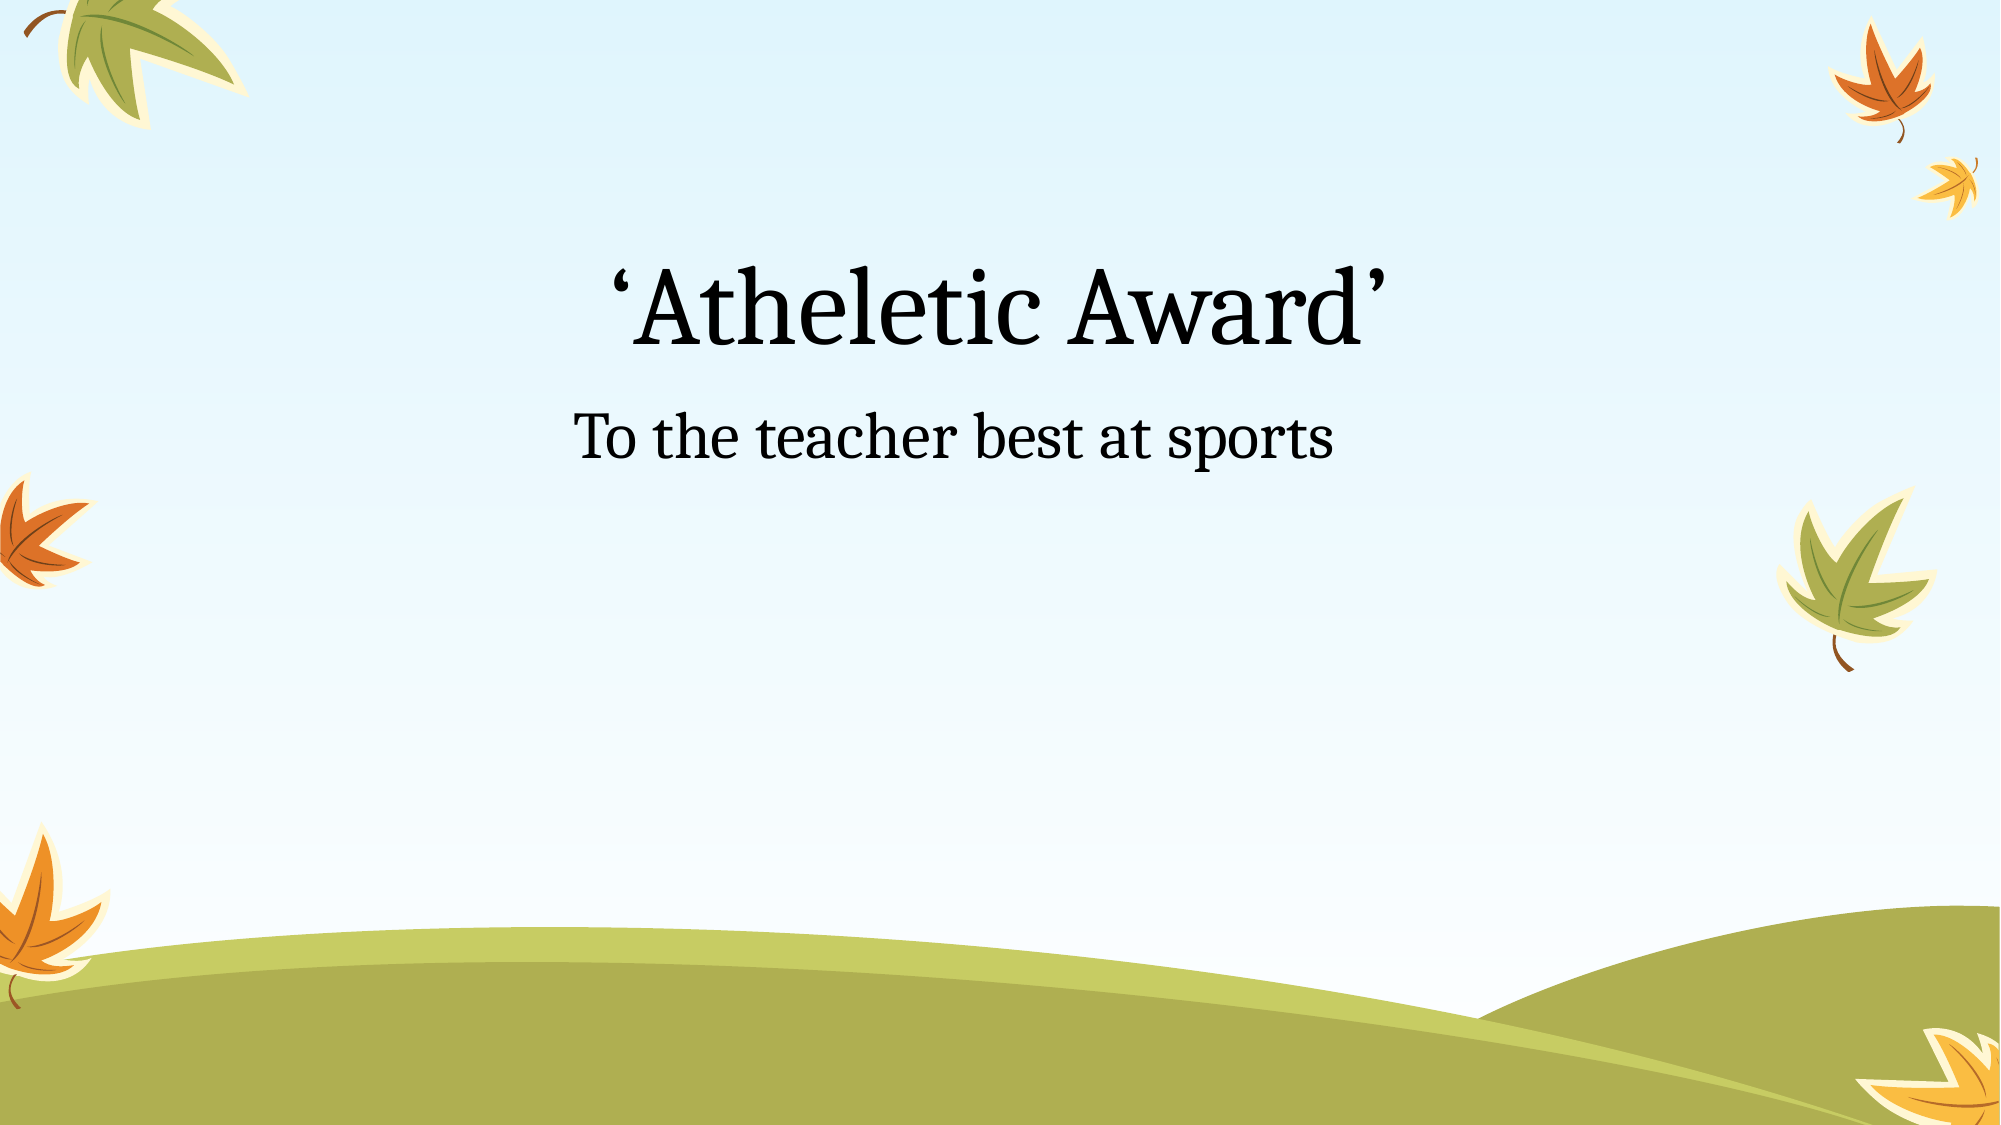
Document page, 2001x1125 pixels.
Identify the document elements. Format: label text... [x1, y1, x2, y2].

text_box To the teacher best at sports [558, 384, 1440, 479]
title ‘Atheletic Award’ [249, 173, 1749, 377]
